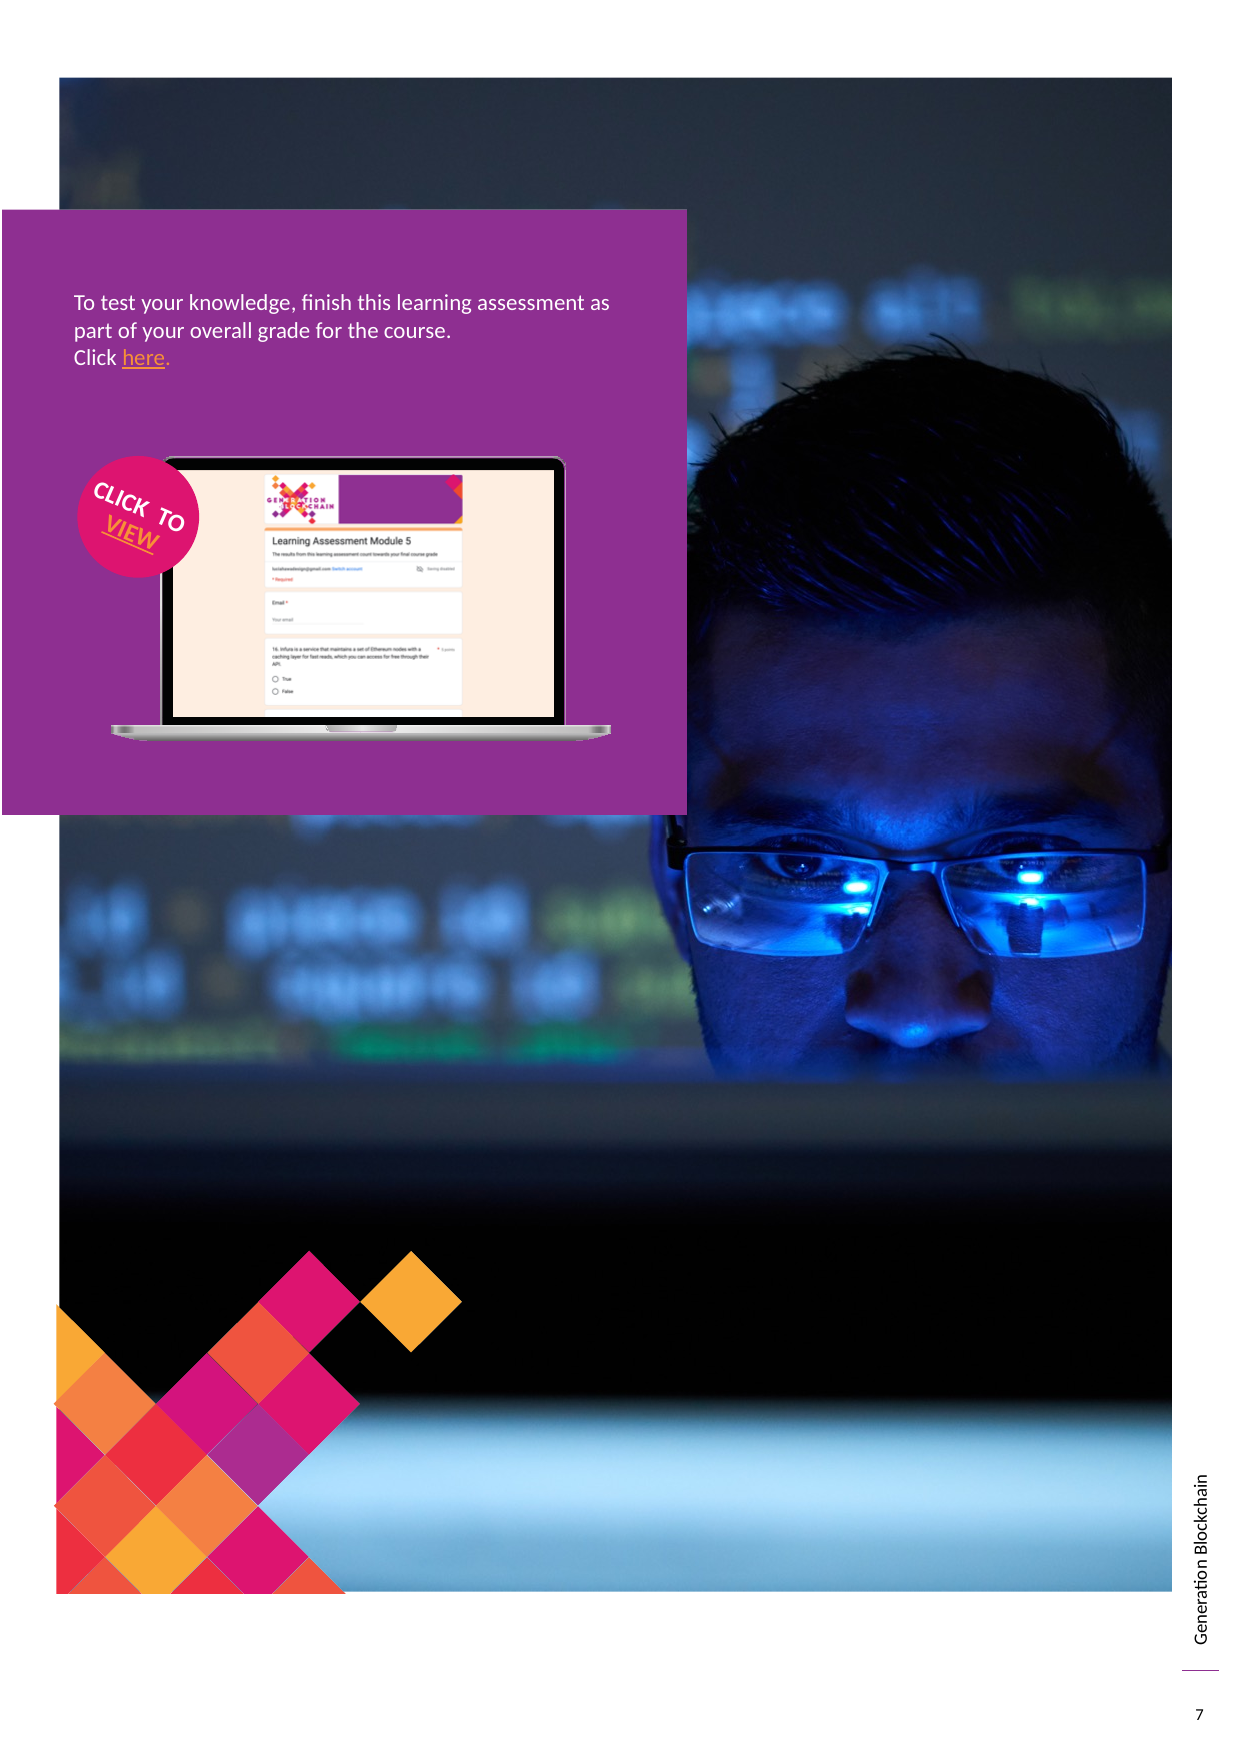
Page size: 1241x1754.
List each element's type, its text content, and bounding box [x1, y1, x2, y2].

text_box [111, 456, 611, 741]
slide_number 7 [1170, 1692, 1229, 1736]
picture [59, 77, 1172, 1592]
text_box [68, 455, 204, 578]
